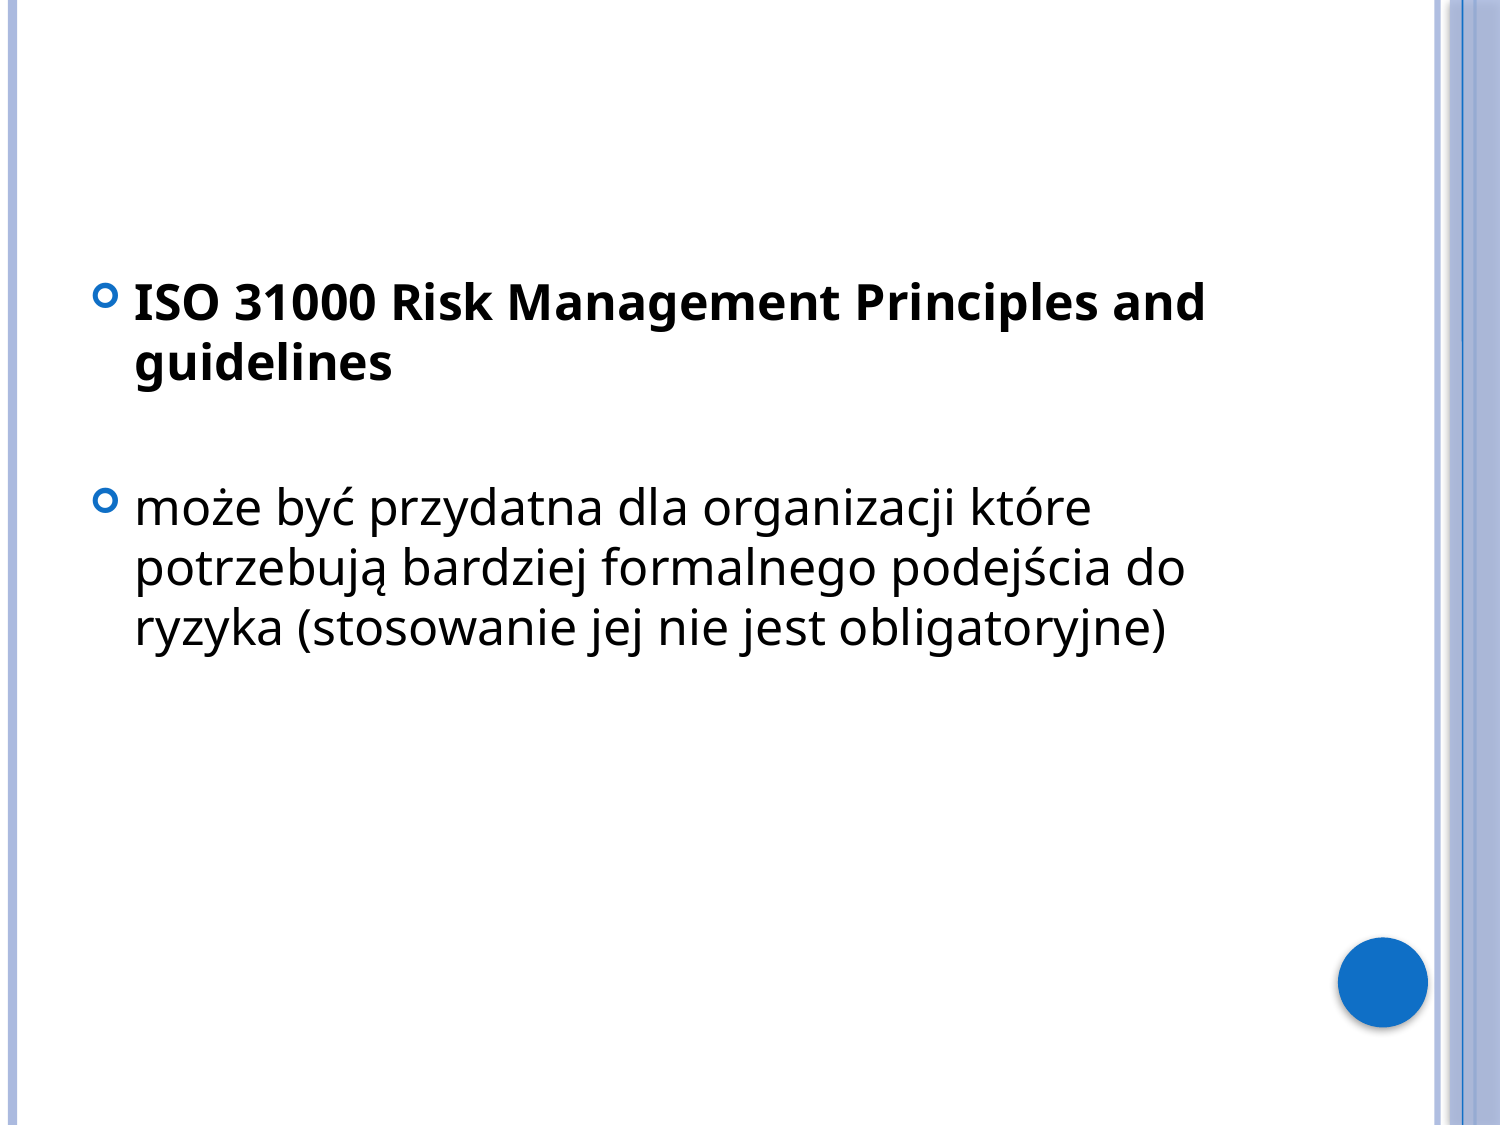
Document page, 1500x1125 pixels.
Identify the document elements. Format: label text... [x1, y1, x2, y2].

list ISO 31000 Risk Management Principles and guidelines może być przydatna dla organizacji które potrzebują bardziej formalnego podejścia do ryzyka (stosowanie jej nie jest obligatoryjne) [75, 262, 1300, 1062]
